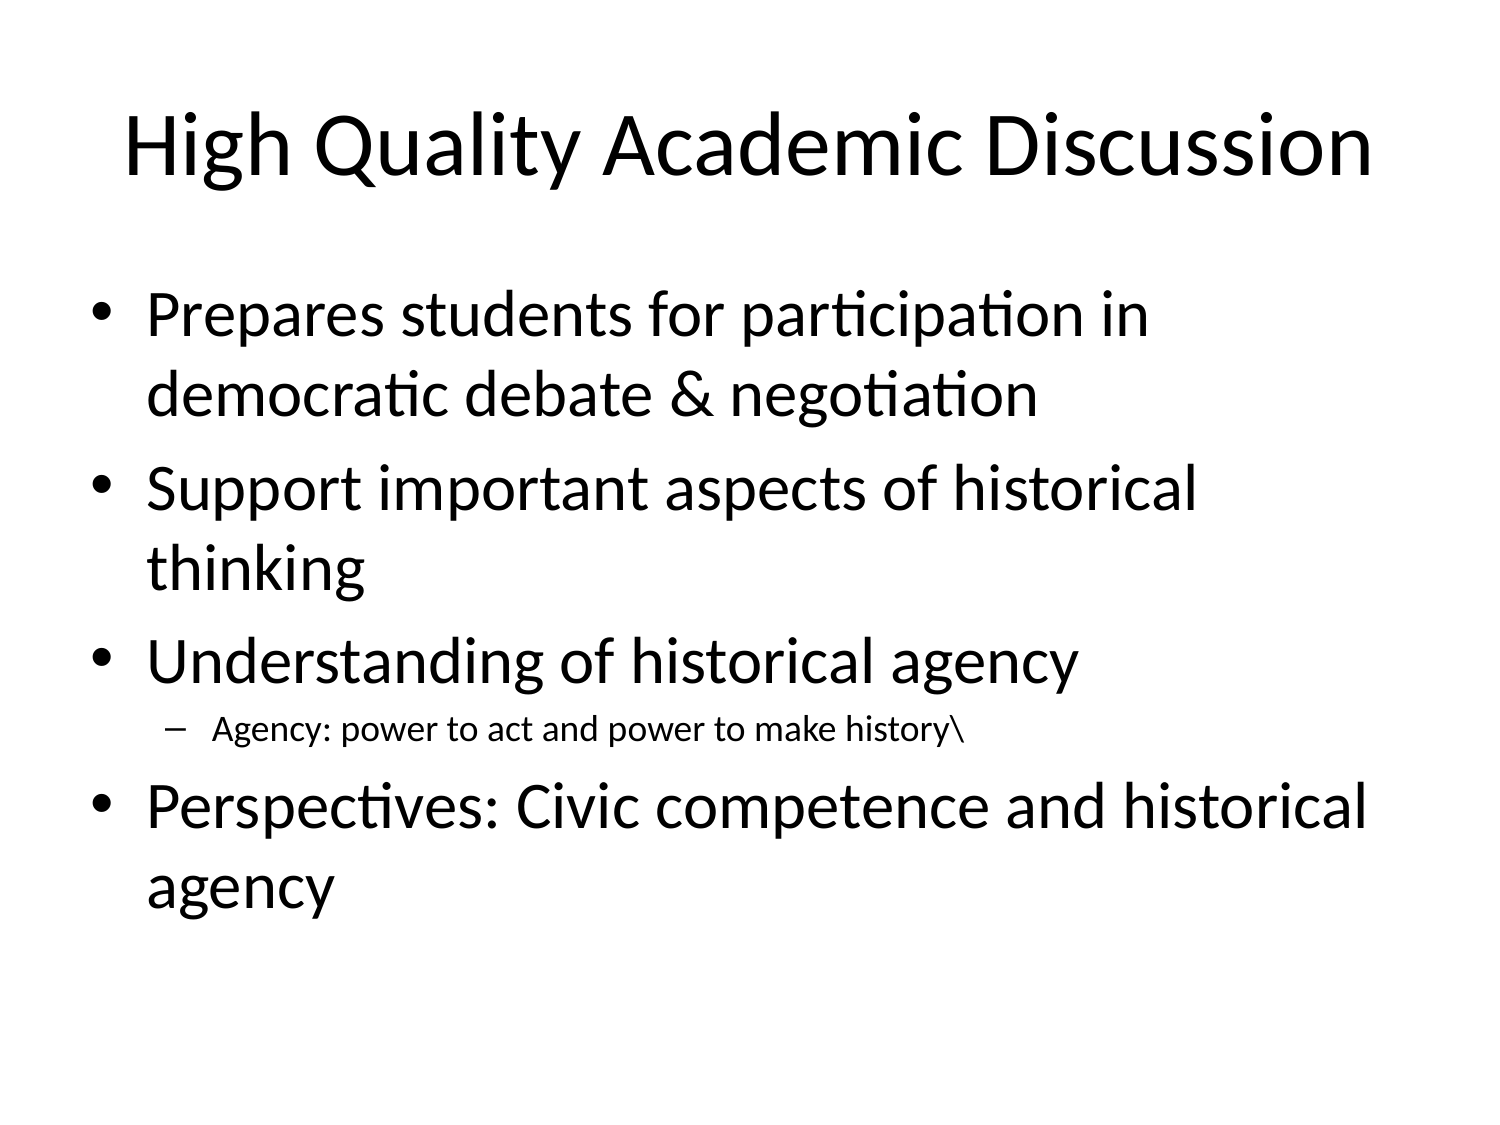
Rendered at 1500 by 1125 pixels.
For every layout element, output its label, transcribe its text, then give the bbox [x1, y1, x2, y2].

list Prepares students for participation in democratic debate & negotiation Support important aspects of historical thinking Understanding of historical agency Agency: power to act and power to make history\ Perspectives: Civic competence and historical agency [75, 262, 1425, 1005]
title High Quality Academic Discussion [75, 45, 1425, 233]
